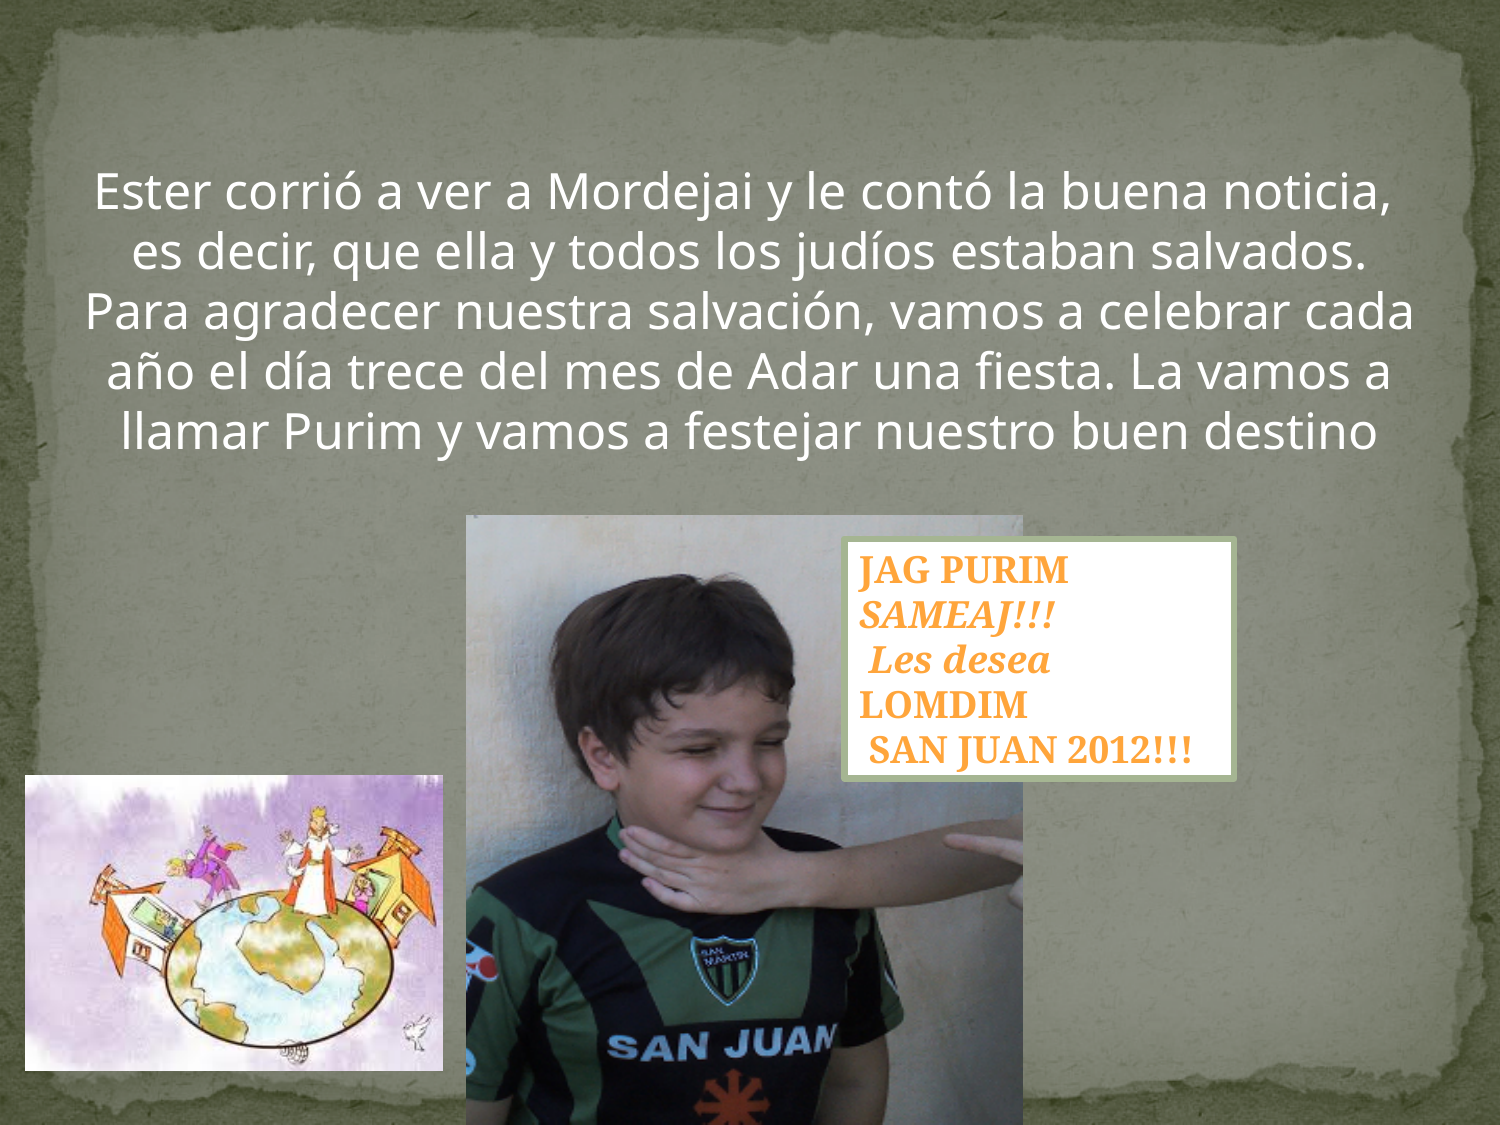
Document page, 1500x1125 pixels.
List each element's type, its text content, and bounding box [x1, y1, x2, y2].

picture [25, 775, 443, 1071]
text_box Ester corrió a ver a Mordejai y le contó la buena noticia, es decir, que ella y todos los judíos estaban salvados. Para agradecer nuestra salvación, vamos a celebrar cada año el día trece del mes de Adar una fiesta. La vamos a llamar Purim y vamos a festejar nuestro buen destino [59, 151, 1441, 467]
picture [466, 515, 1023, 1125]
text_box JAG PURIM SAMEAJ!!! Les desea LOMDIM SAN JUAN 2012!!! [1033, 536, 1237, 782]
